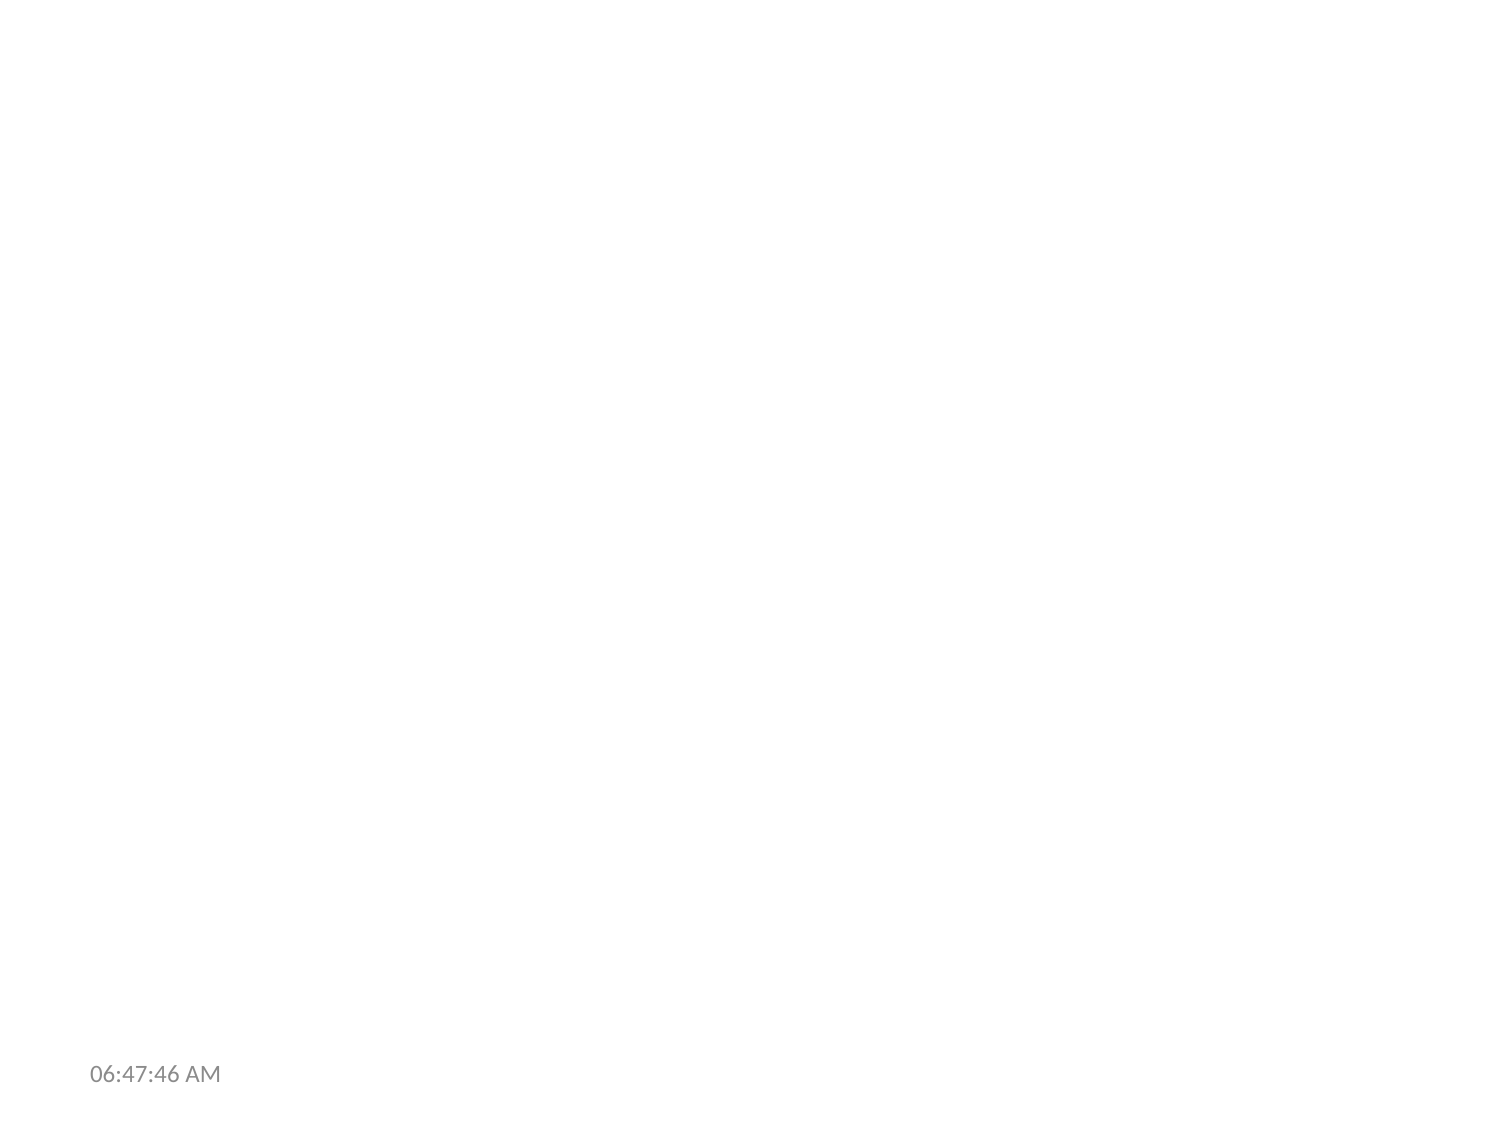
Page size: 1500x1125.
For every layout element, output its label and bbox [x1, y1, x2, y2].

slide_number [75, 1042, 425, 1103]
